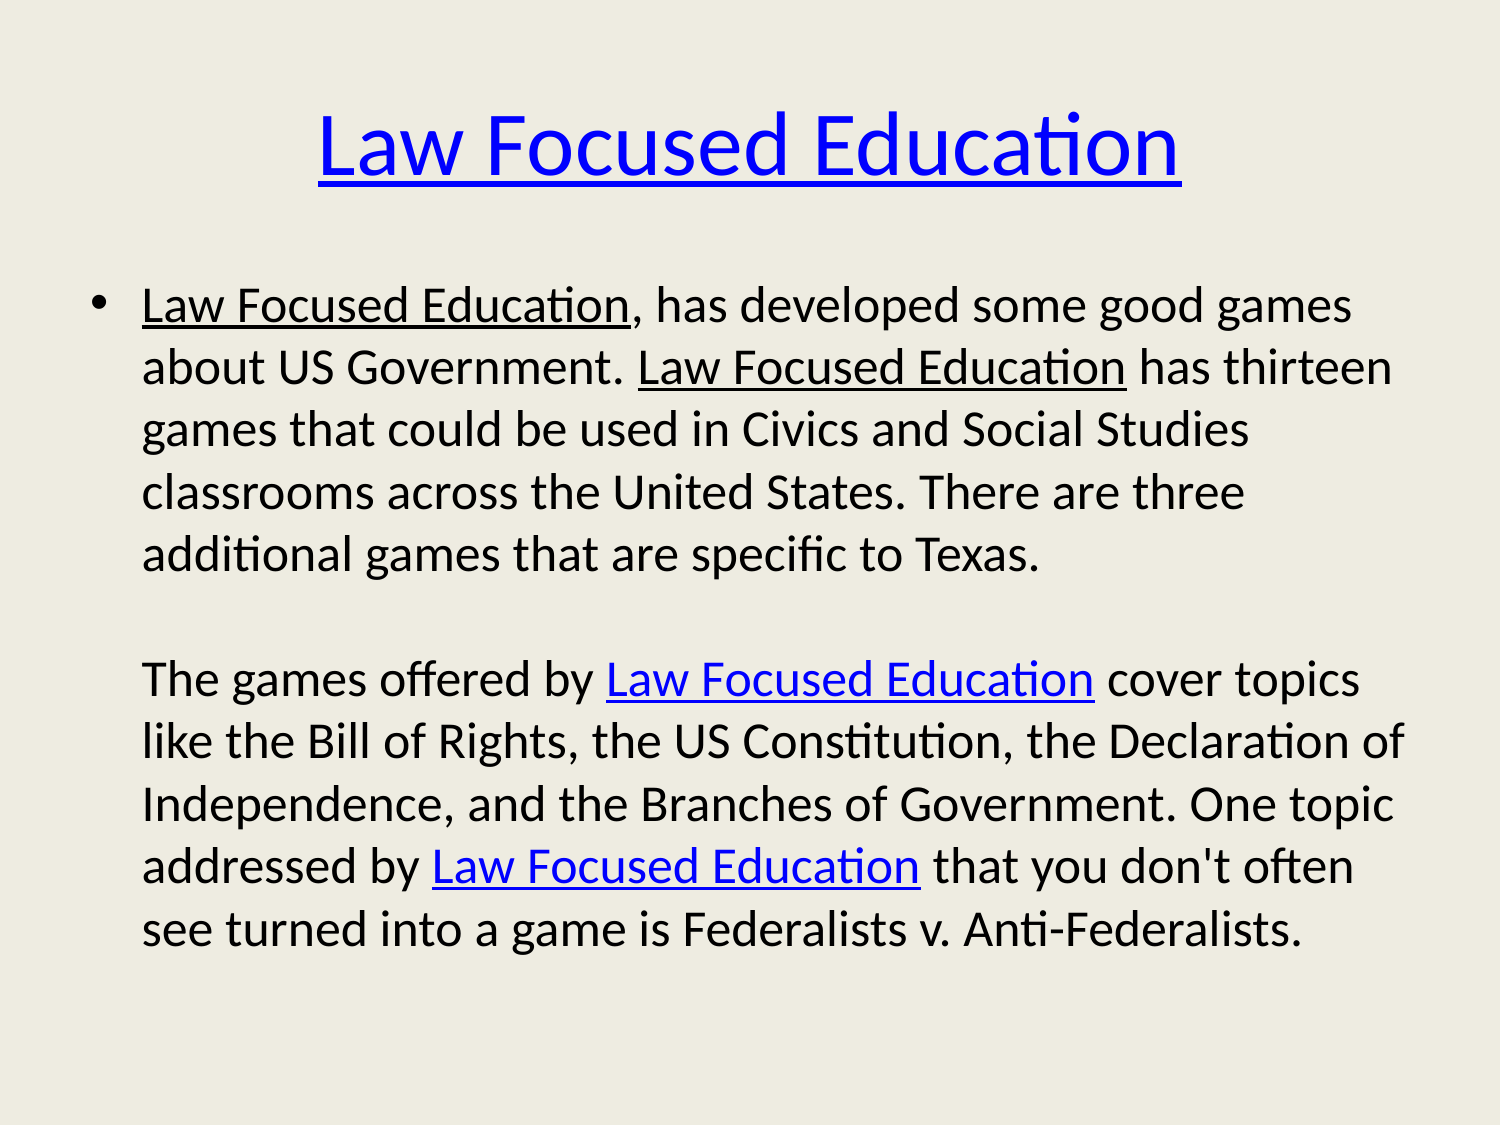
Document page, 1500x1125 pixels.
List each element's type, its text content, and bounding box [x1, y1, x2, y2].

list Law Focused Education, has developed some good games about US Government. Law Focused Education has thirteen games that could be used in Civics and Social Studies classrooms across the United States. There are three additional games that are specific to Texas. The games offered by Law Focused Education cover topics like the Bill of Rights, the US Constitution, the Declaration of Independence, and the Branches of Government. One topic addressed by Law Focused Education that you don't often see turned into a game is Federalists v. Anti-Federalists. [75, 262, 1425, 1005]
title Law Focused Education [75, 45, 1425, 233]
